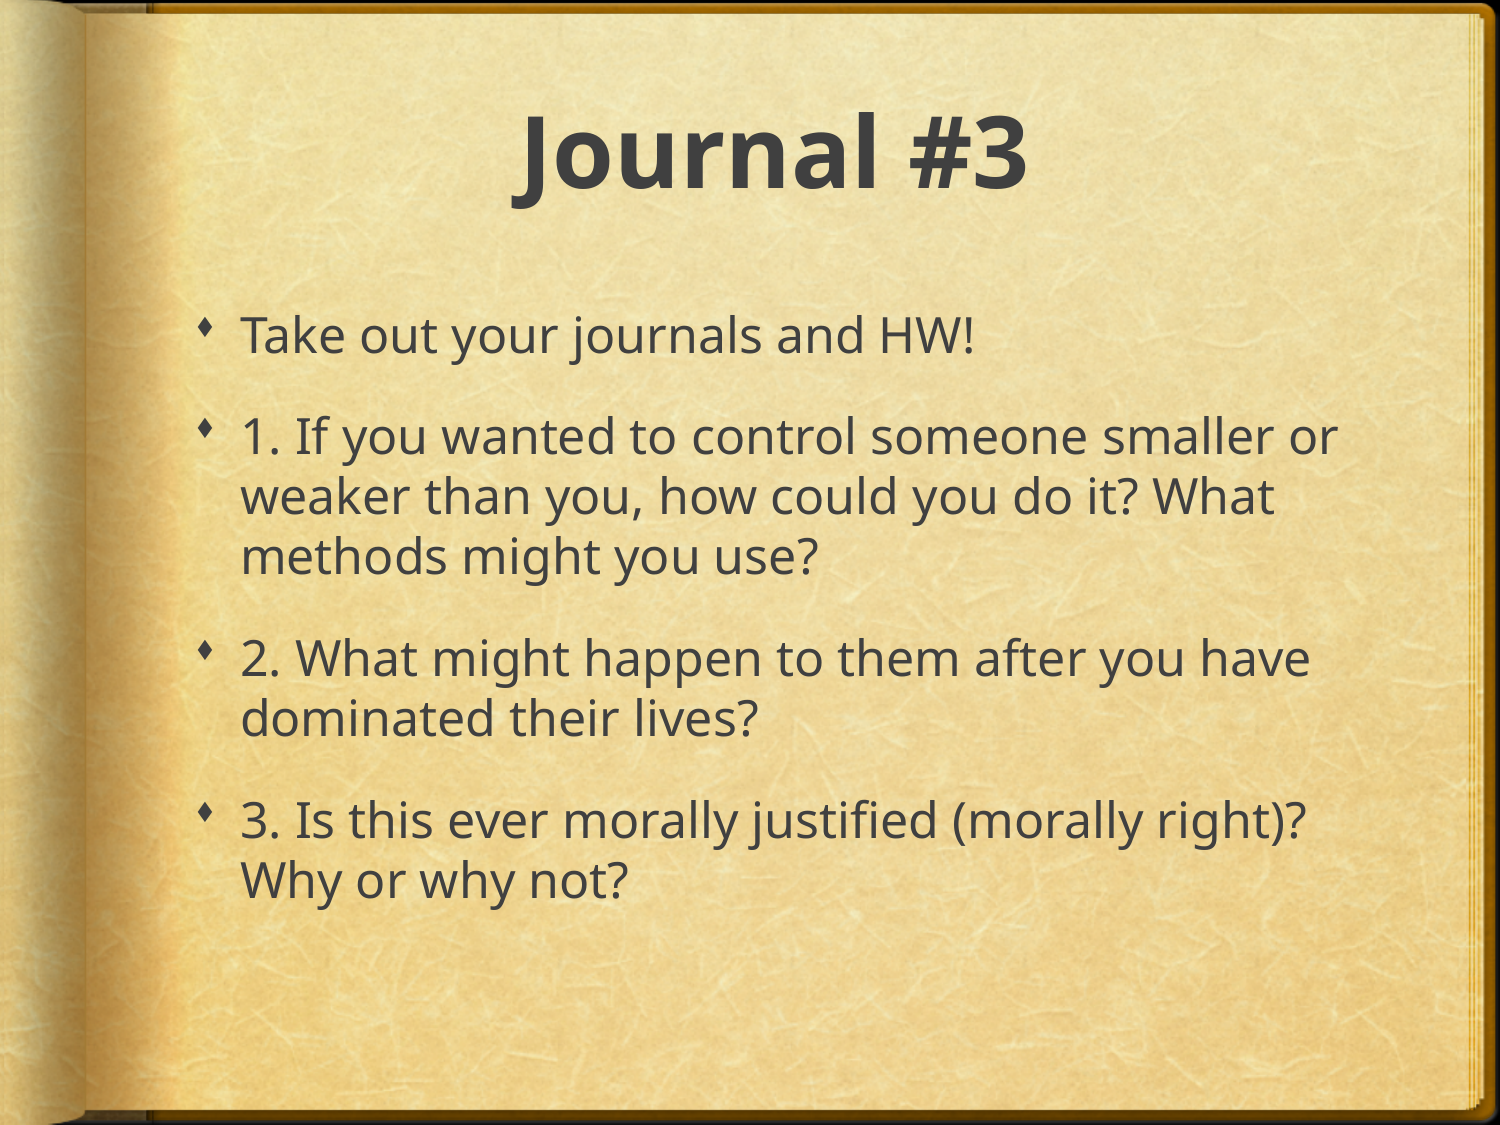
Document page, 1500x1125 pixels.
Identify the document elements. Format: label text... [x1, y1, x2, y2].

picture [0, 0, 1500, 1125]
list Take out your journals and HW! 1. If you wanted to control someone smaller or weaker than you, how could you do it? What methods might you use? 2. What might happen to them after you have dominated their lives? 3. Is this ever morally justified (morally right)? Why or why not? [178, 295, 1372, 1005]
title Journal #3 [178, 45, 1372, 265]
